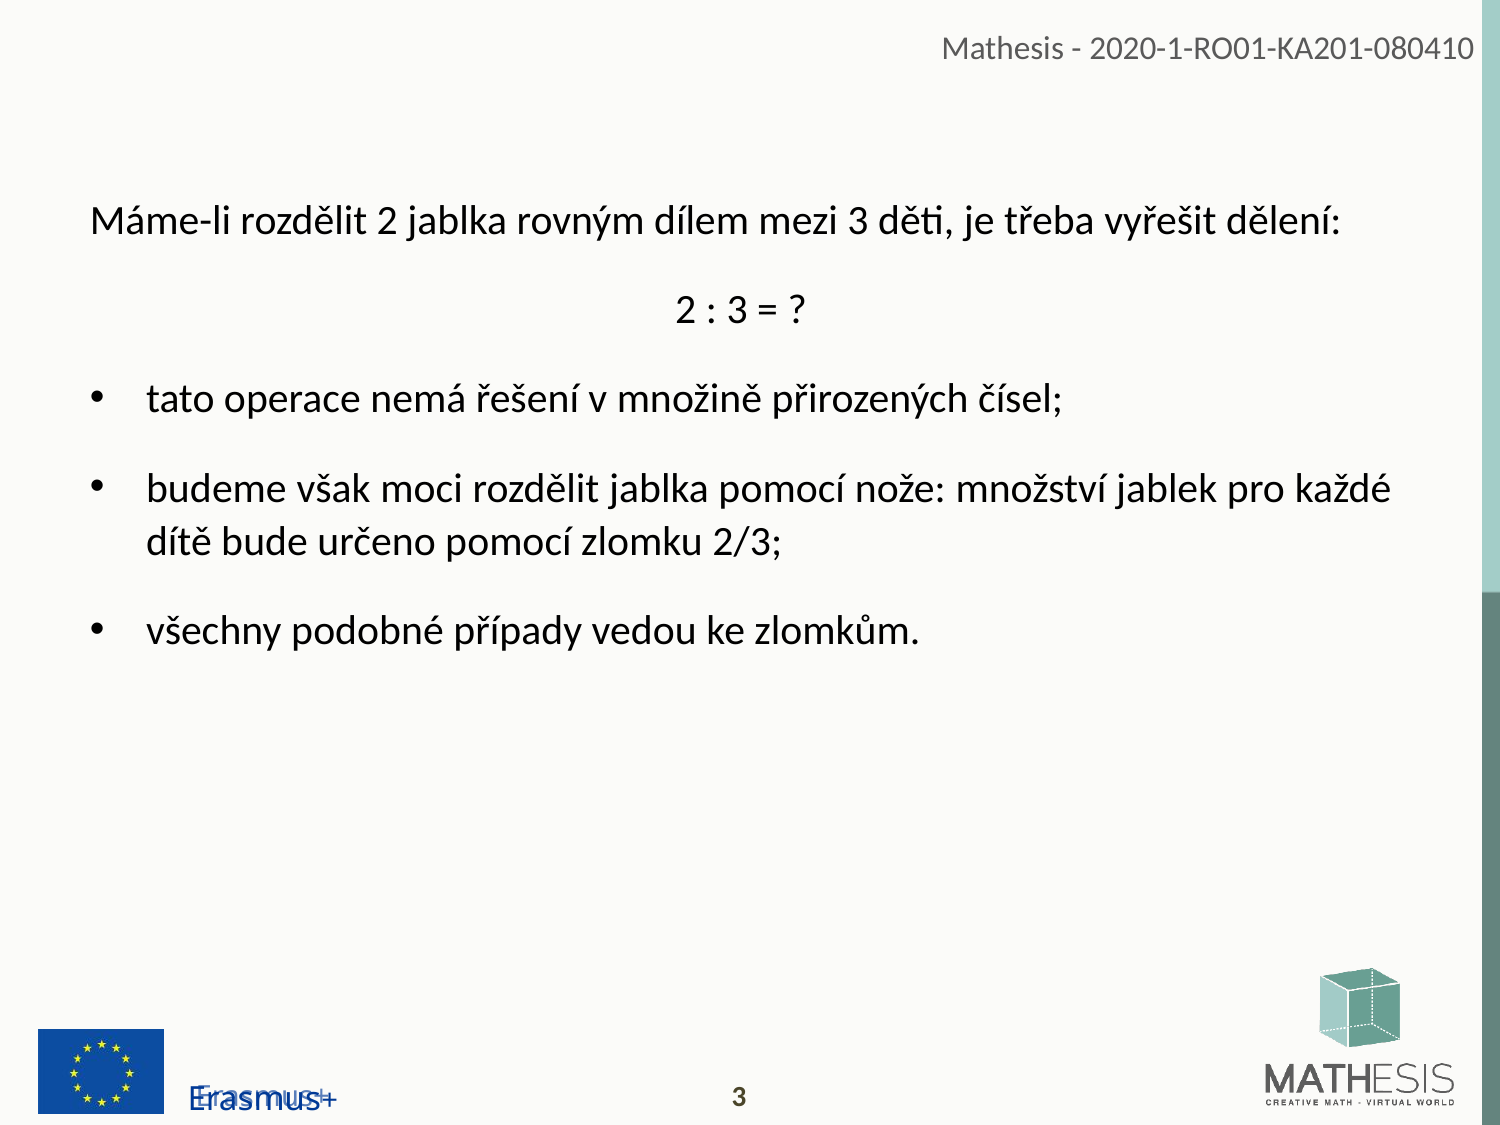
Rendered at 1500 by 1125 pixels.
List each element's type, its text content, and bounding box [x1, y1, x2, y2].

list Máme-li rozdělit 2 jablka rovným dílem mezi 3 děti, je třeba vyřešit dělení: 2 : 3 = ? tato operace nemá řešení v množině přirozených čísel; budeme však moci rozdělit jablka pomocí nože: množství jablek pro každé dítě bude určeno pomocí zlomku 2/3; všechny podobné případy vedou ke zlomkům. [75, 182, 1425, 925]
picture [38, 1029, 164, 1114]
